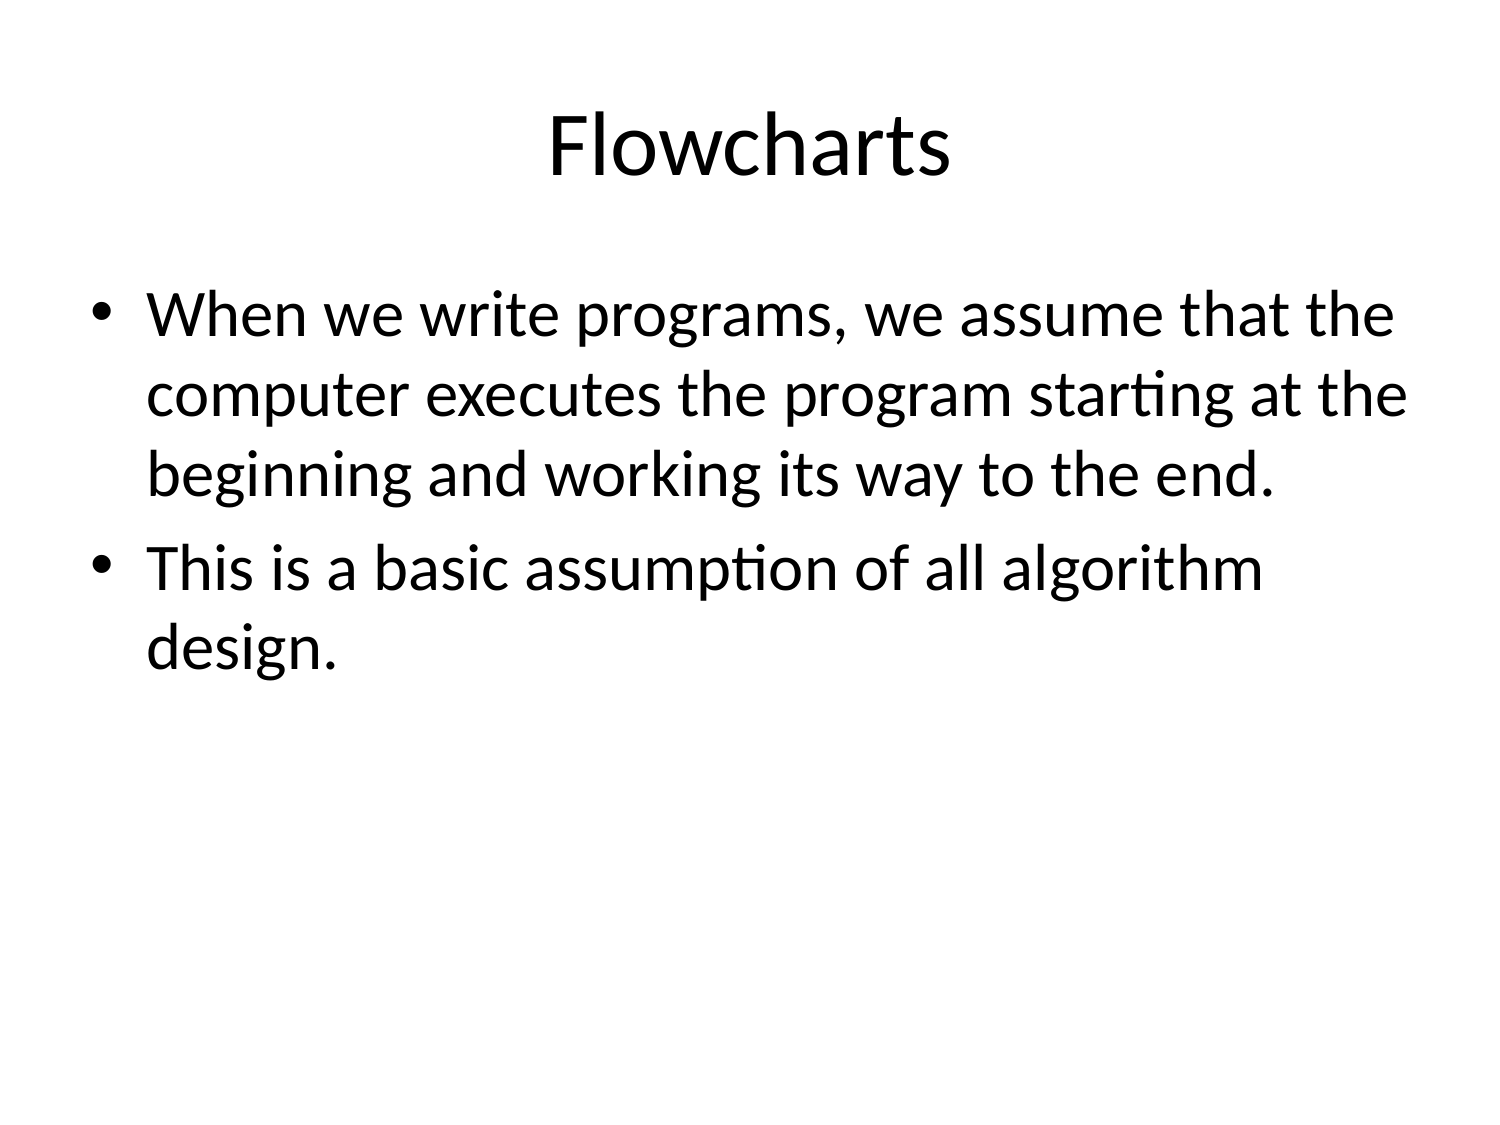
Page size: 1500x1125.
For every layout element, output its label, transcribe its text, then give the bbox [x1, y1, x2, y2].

list When we write programs, we assume that the computer executes the program starting at the beginning and working its way to the end. This is a basic assumption of all algorithm design. [75, 262, 1425, 1005]
title Flowcharts [75, 45, 1425, 233]
